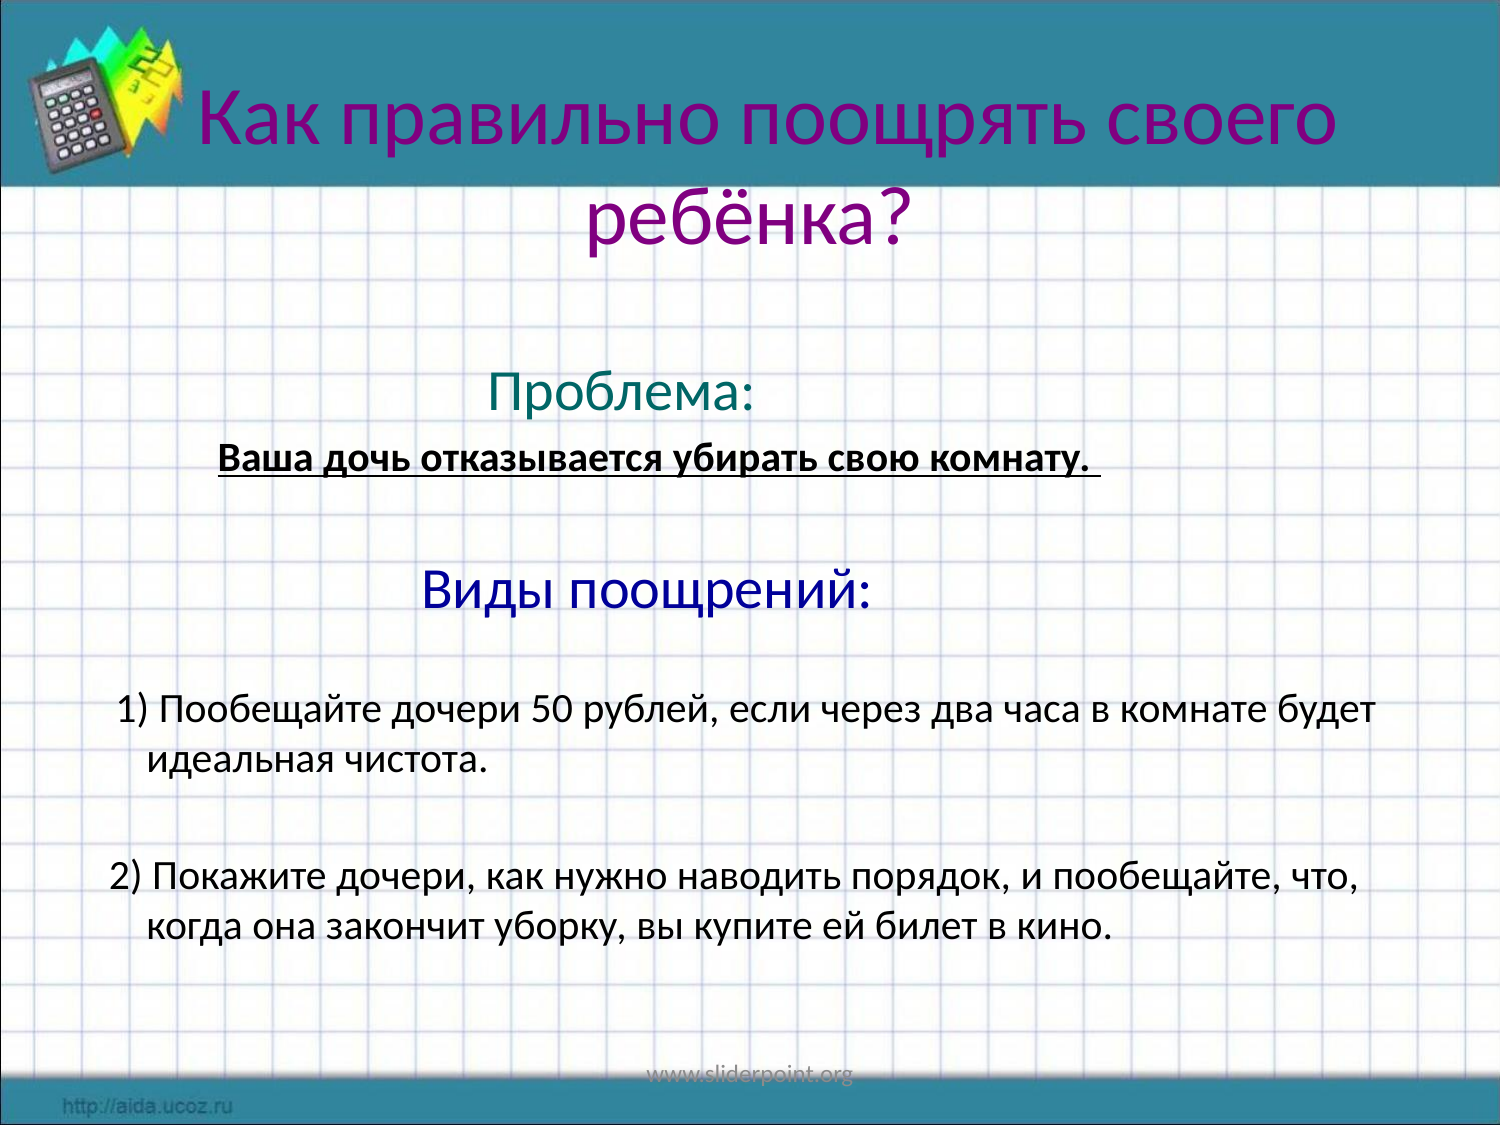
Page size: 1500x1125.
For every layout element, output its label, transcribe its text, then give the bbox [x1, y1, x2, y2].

footer www.sliderpoint.org [512, 1042, 988, 1103]
title Как правильно поощрять своего ребёнка? [74, 44, 1426, 262]
list Проблема: Ваша дочь отказывается убирать свою комнату. Виды поощрений: 1) Пообещайте дочери 50 рублей, если через два часа в комнате будет идеальная чистота. 2) Покажите дочери, как нужно наводить порядок, и пообещайте, что, когда она закончит уборку, вы купите ей билет в кино. [74, 262, 1426, 1006]
picture [0, 0, 1500, 1125]
